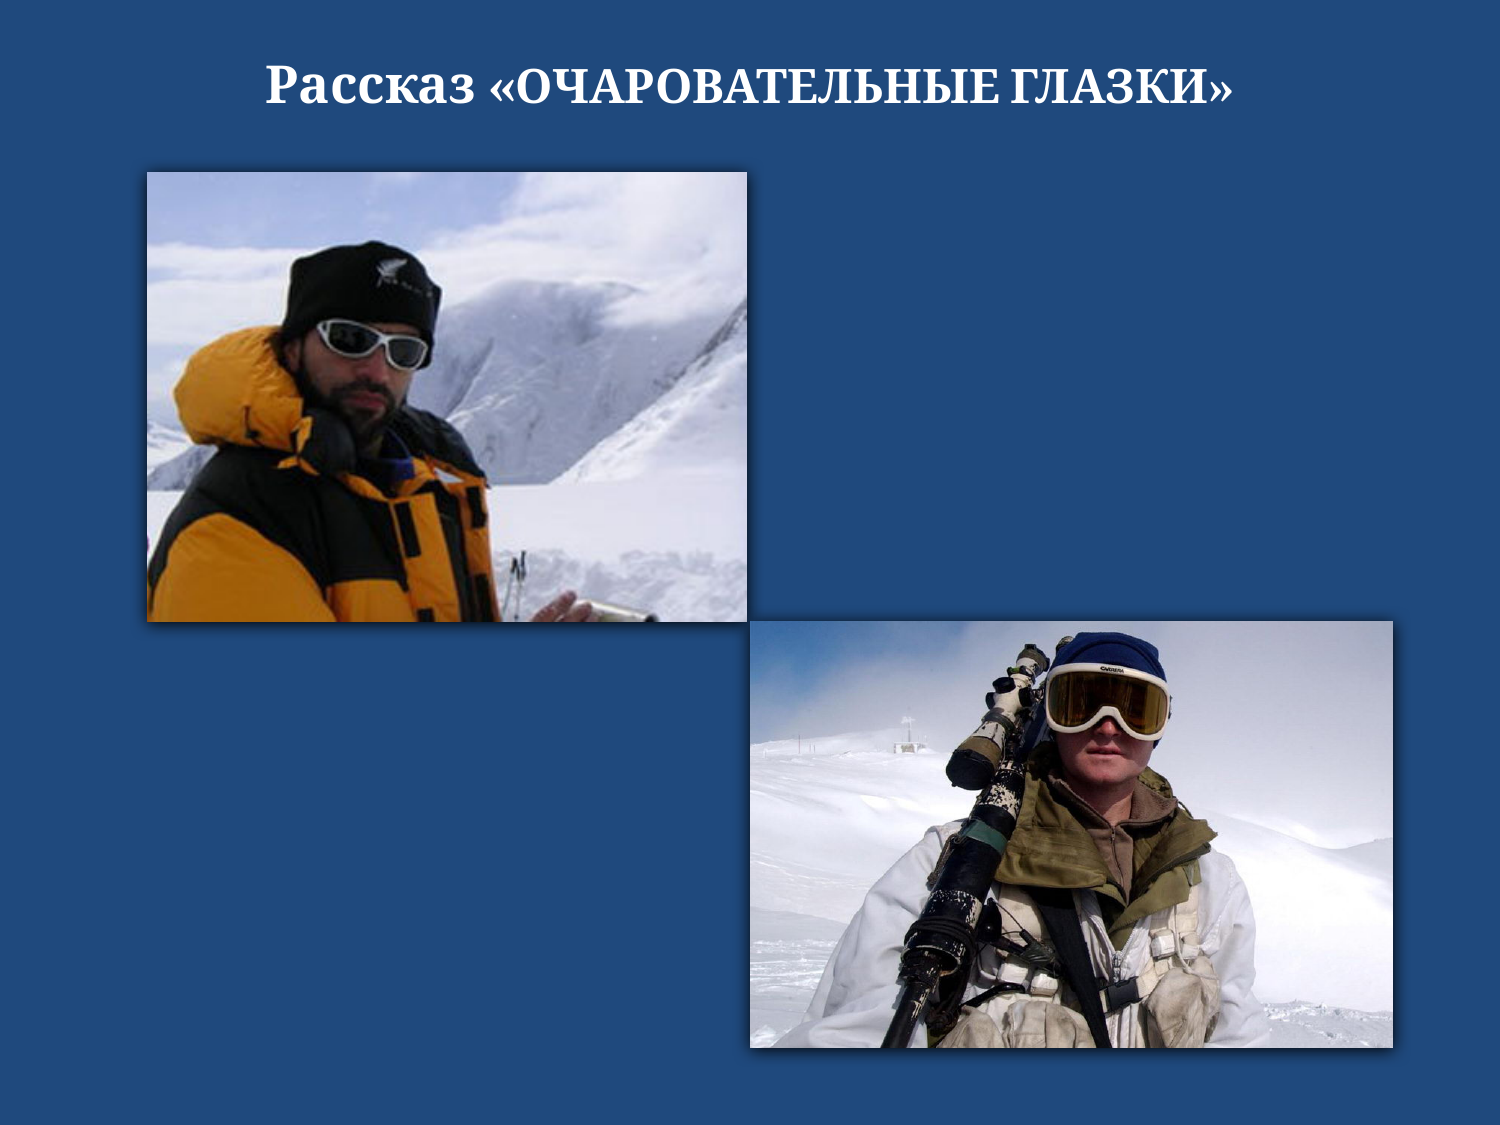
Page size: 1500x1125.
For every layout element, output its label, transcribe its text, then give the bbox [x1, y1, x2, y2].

picture [749, 621, 1393, 1049]
picture [147, 172, 747, 622]
title Рассказ «ОЧАРОВАТЕЛЬНЫЕ ГЛАЗКИ» [0, 42, 1500, 185]
